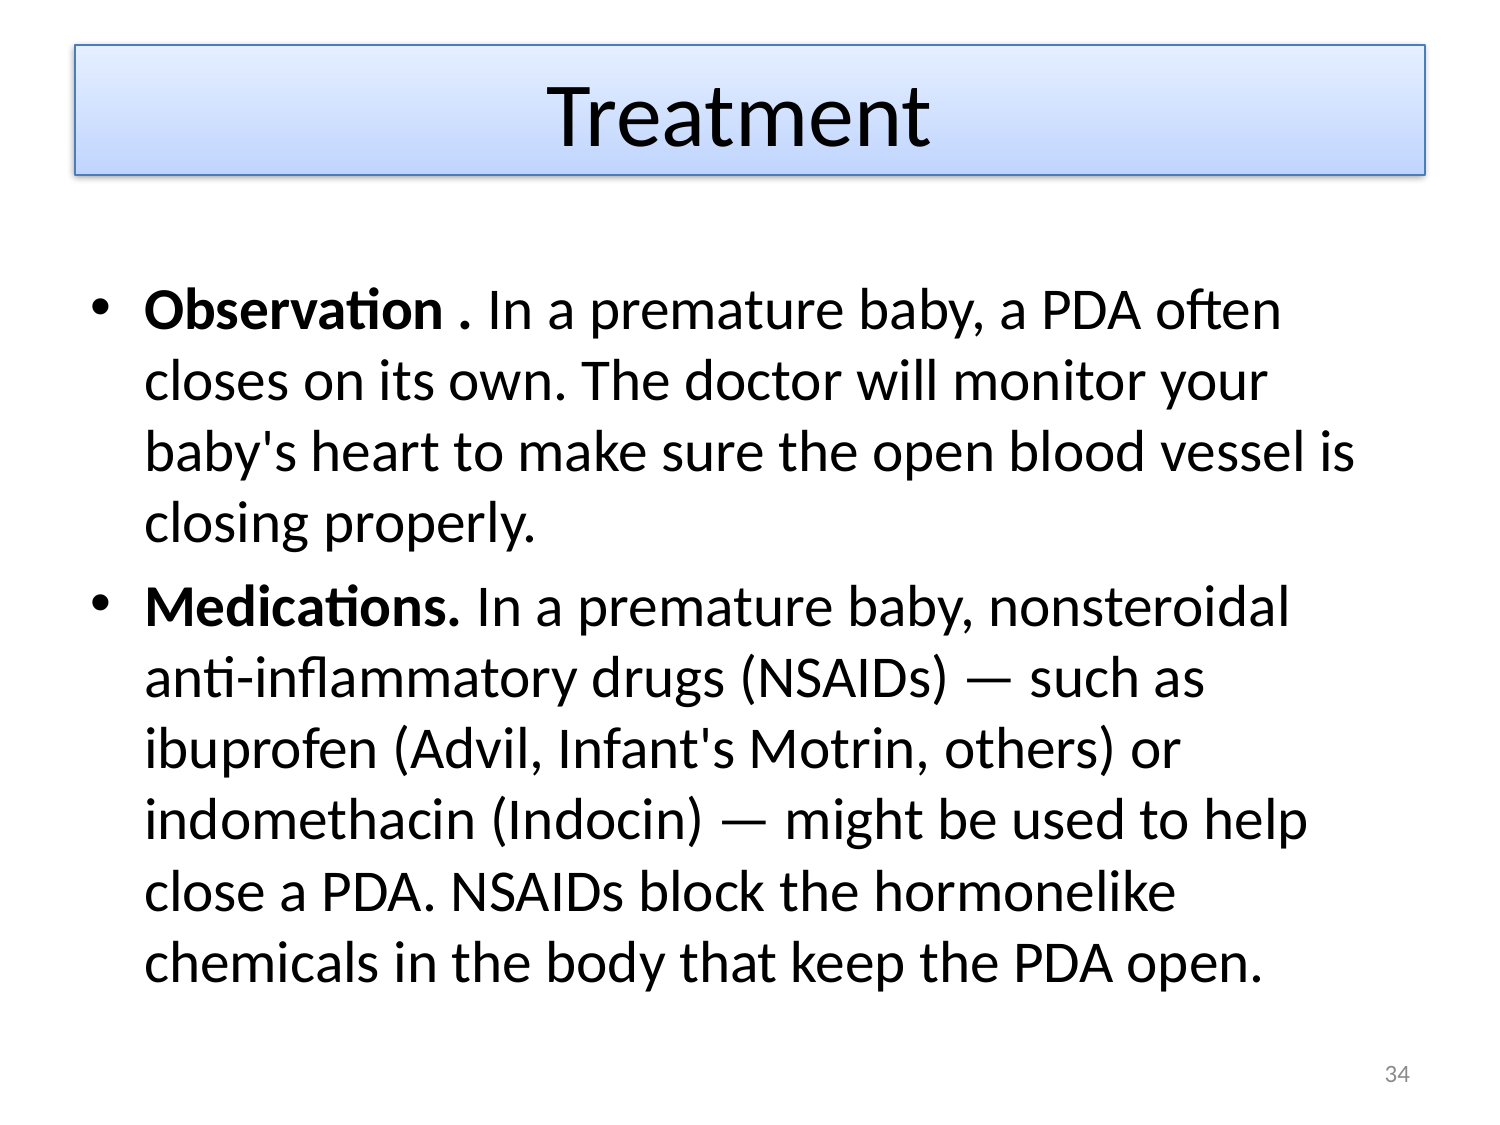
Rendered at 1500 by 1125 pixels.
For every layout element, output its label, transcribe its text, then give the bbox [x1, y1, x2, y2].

slide_number 34 [1074, 1042, 1425, 1103]
list Observation . In a premature baby, a PDA often closes on its own. The doctor will monitor your baby's heart to make sure the open blood vessel is closing properly. Medications. In a premature baby, nonsteroidal anti-inflammatory drugs (NSAIDs) — such as ibuprofen (Advil, Infant's Motrin, others) or indomethacin (Indocin) — might be used to help close a PDA. NSAIDs block the hormonelike chemicals in the body that keep the PDA open. [75, 262, 1425, 1005]
title Treatment [74, 44, 1426, 176]
